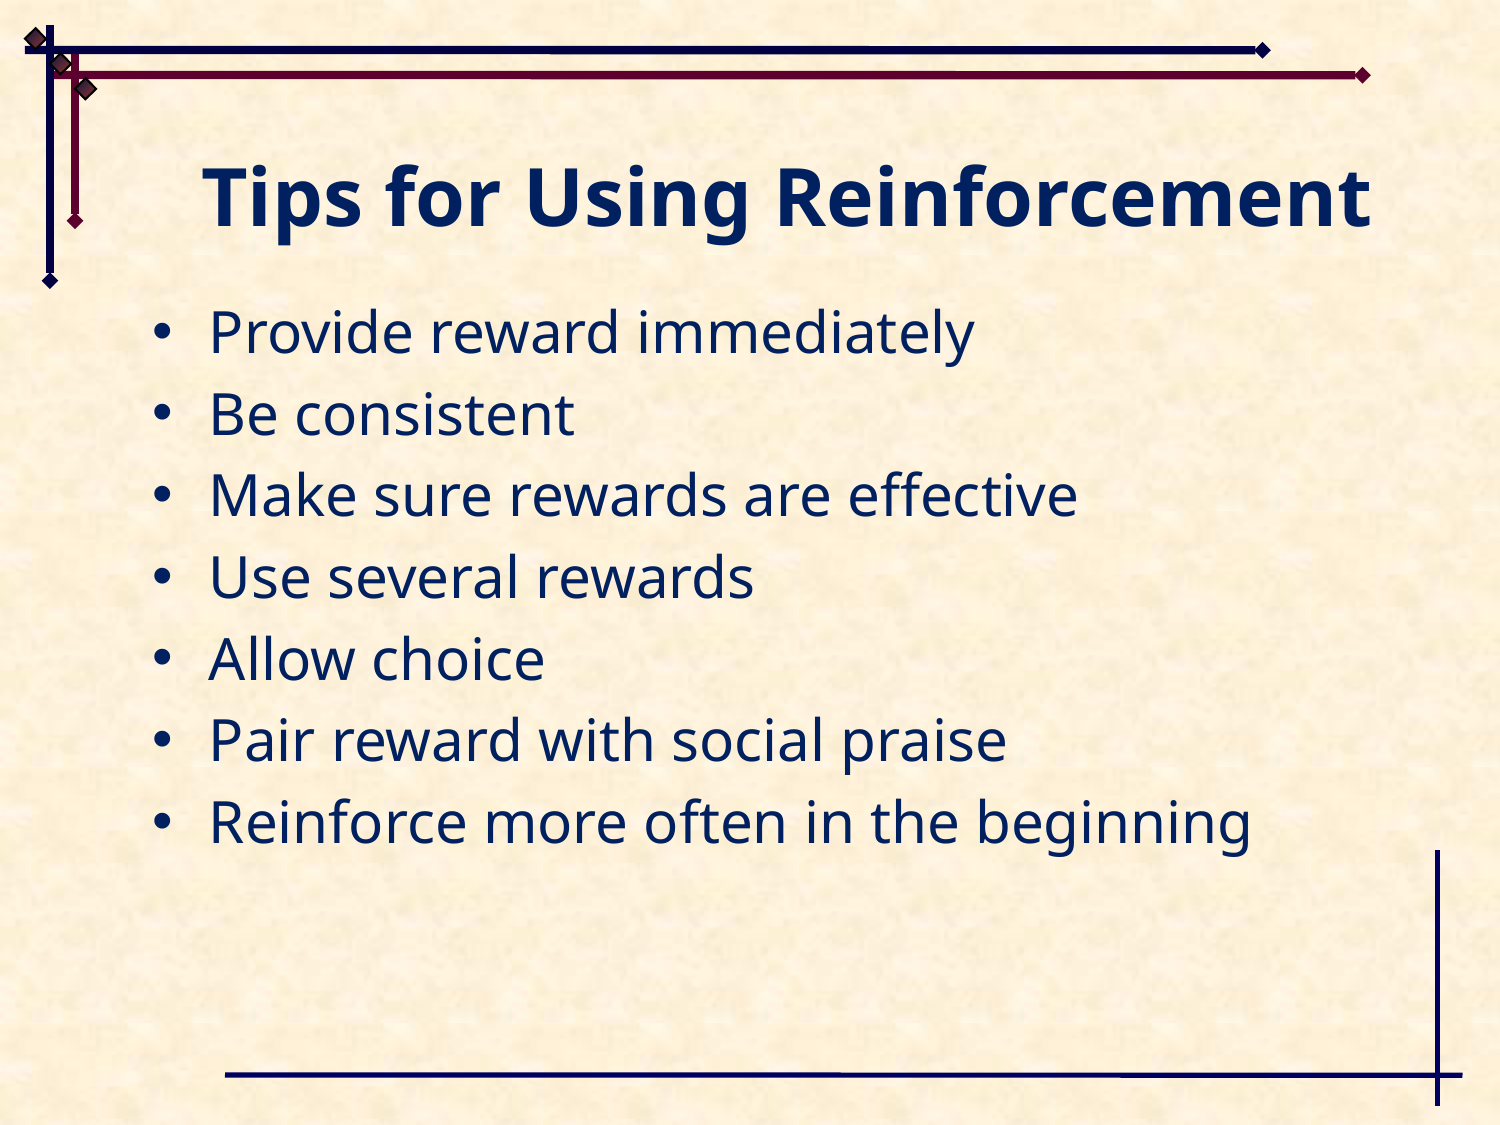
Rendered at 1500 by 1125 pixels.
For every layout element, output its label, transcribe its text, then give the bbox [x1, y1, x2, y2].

list Provide reward immediately Be consistent Make sure rewards are effective Use several rewards Allow choice Pair reward with social praise Reinforce more often in the beginning [137, 287, 1438, 1088]
picture [0, 0, 1500, 1125]
title Tips for Using Reinforcement [125, 99, 1450, 288]
